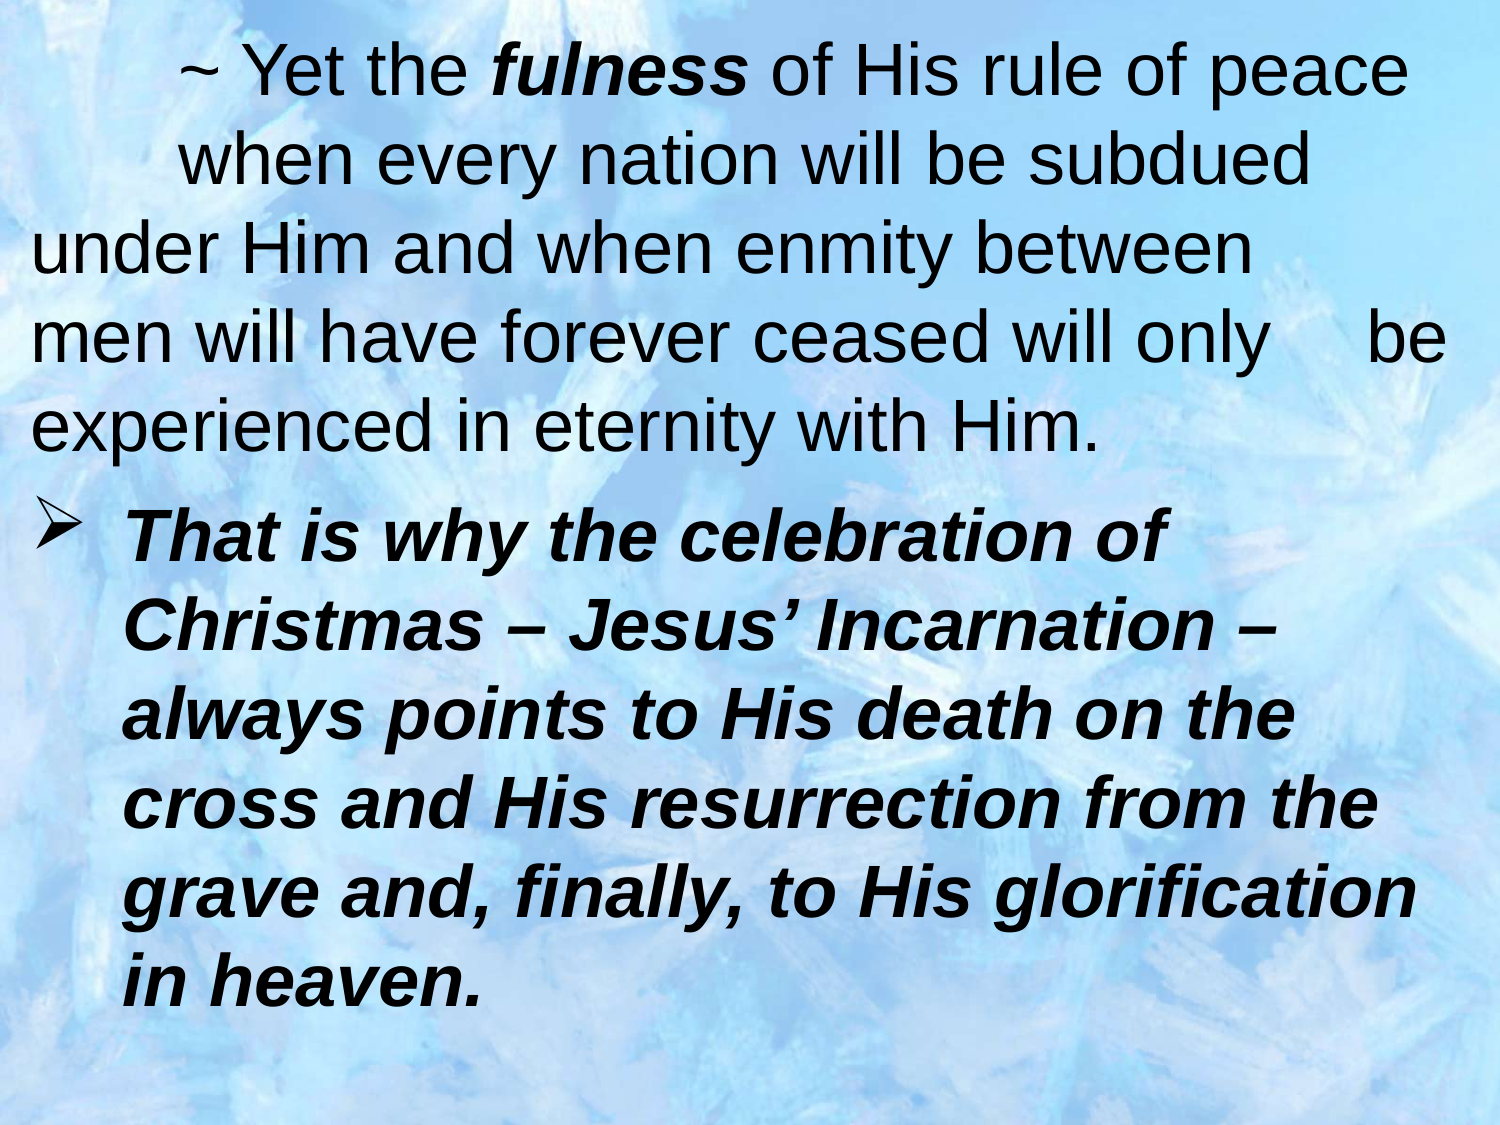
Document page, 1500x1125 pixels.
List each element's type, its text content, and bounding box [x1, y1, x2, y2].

picture [0, 0, 1500, 1125]
subtitle ~ Yet the fulness of His rule of peace when every nation will be subdued under Him and when enmity between men will have forever ceased will only be experienced in eternity with Him. That is why the celebration of Christmas – Jesus’ Incarnation – always points to His death on the cross and His resurrection from the grave and, finally, to His glorification in heaven. [15, 13, 1484, 1110]
